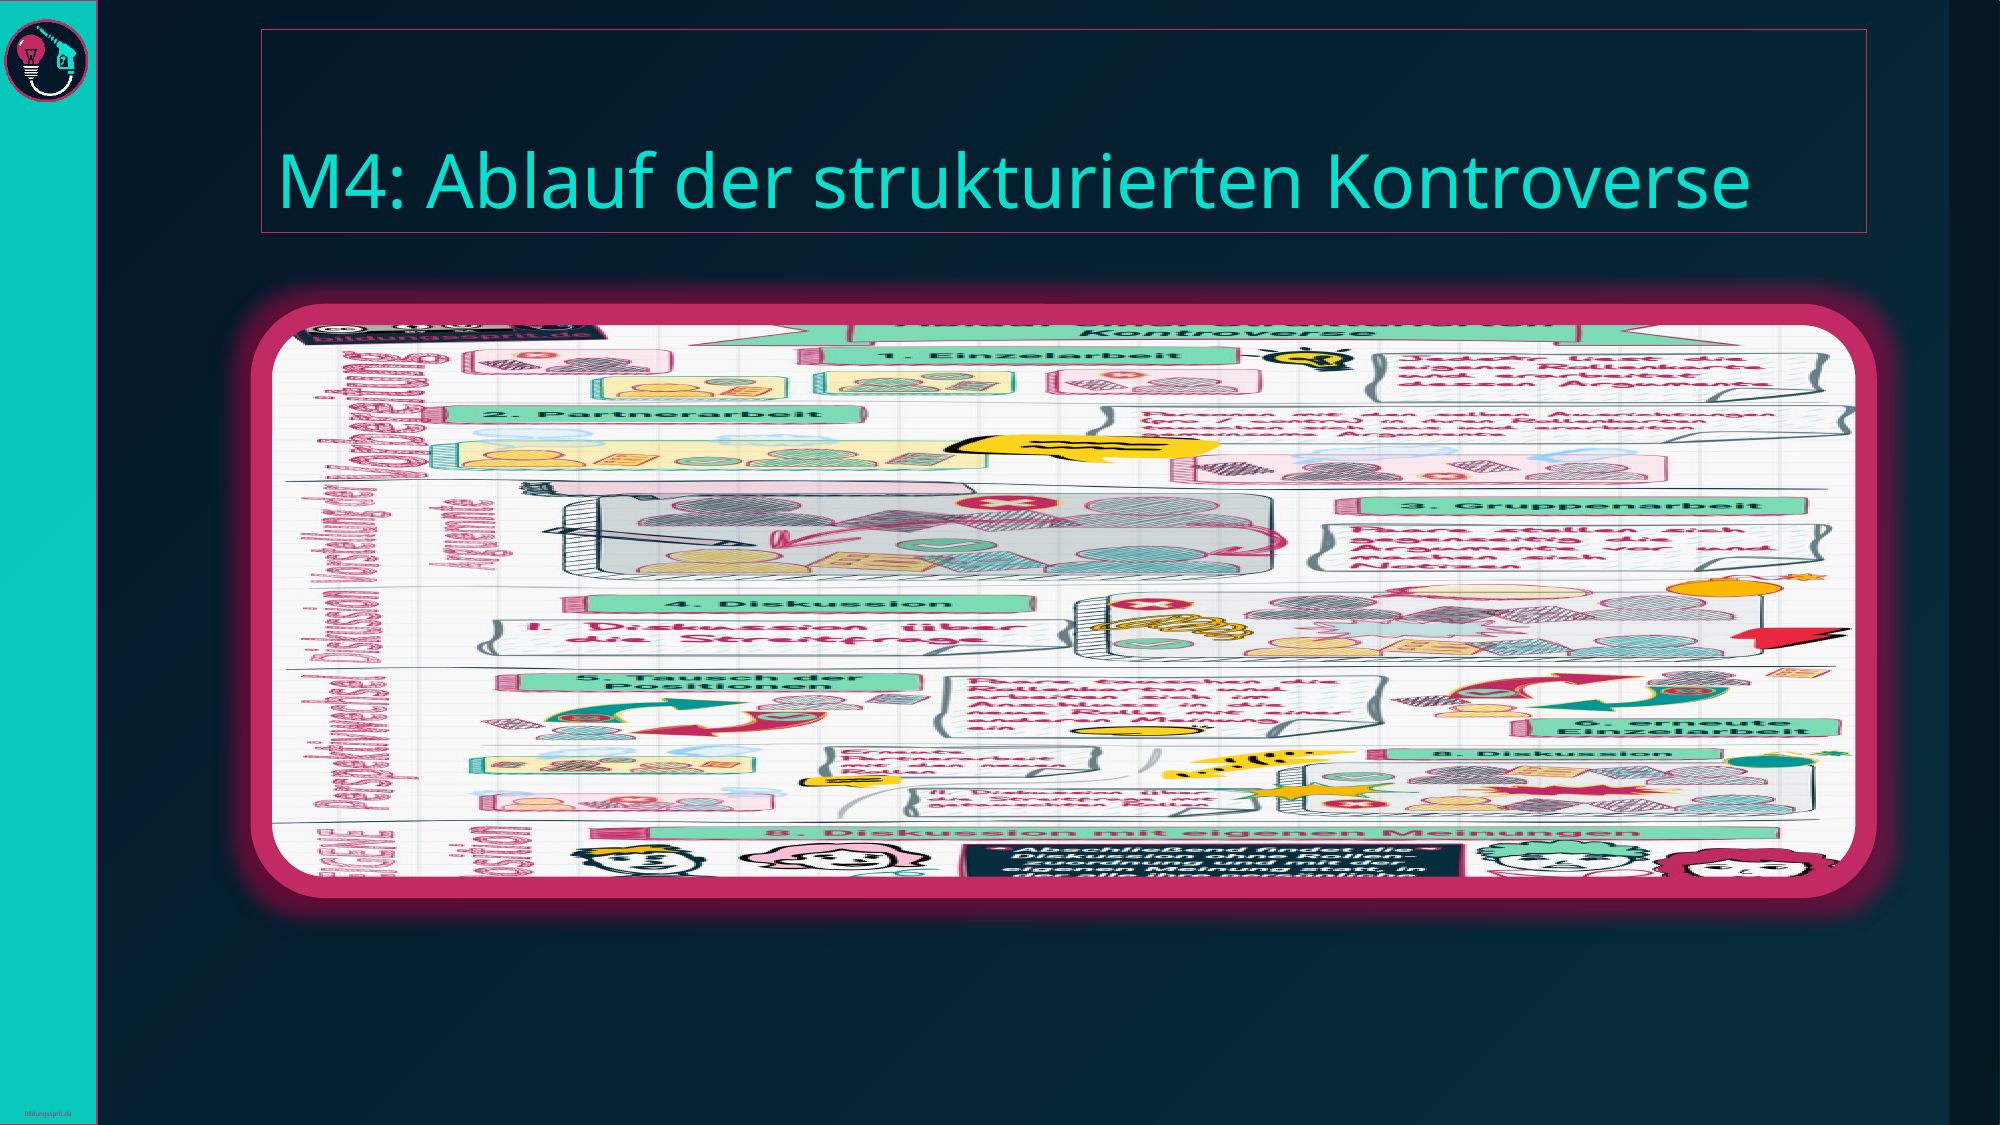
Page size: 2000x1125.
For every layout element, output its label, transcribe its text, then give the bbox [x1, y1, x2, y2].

title M4: Ablauf der strukturierten Kontroverse [261, 29, 1867, 233]
picture [4, 19, 88, 102]
picture [261, 314, 1867, 888]
